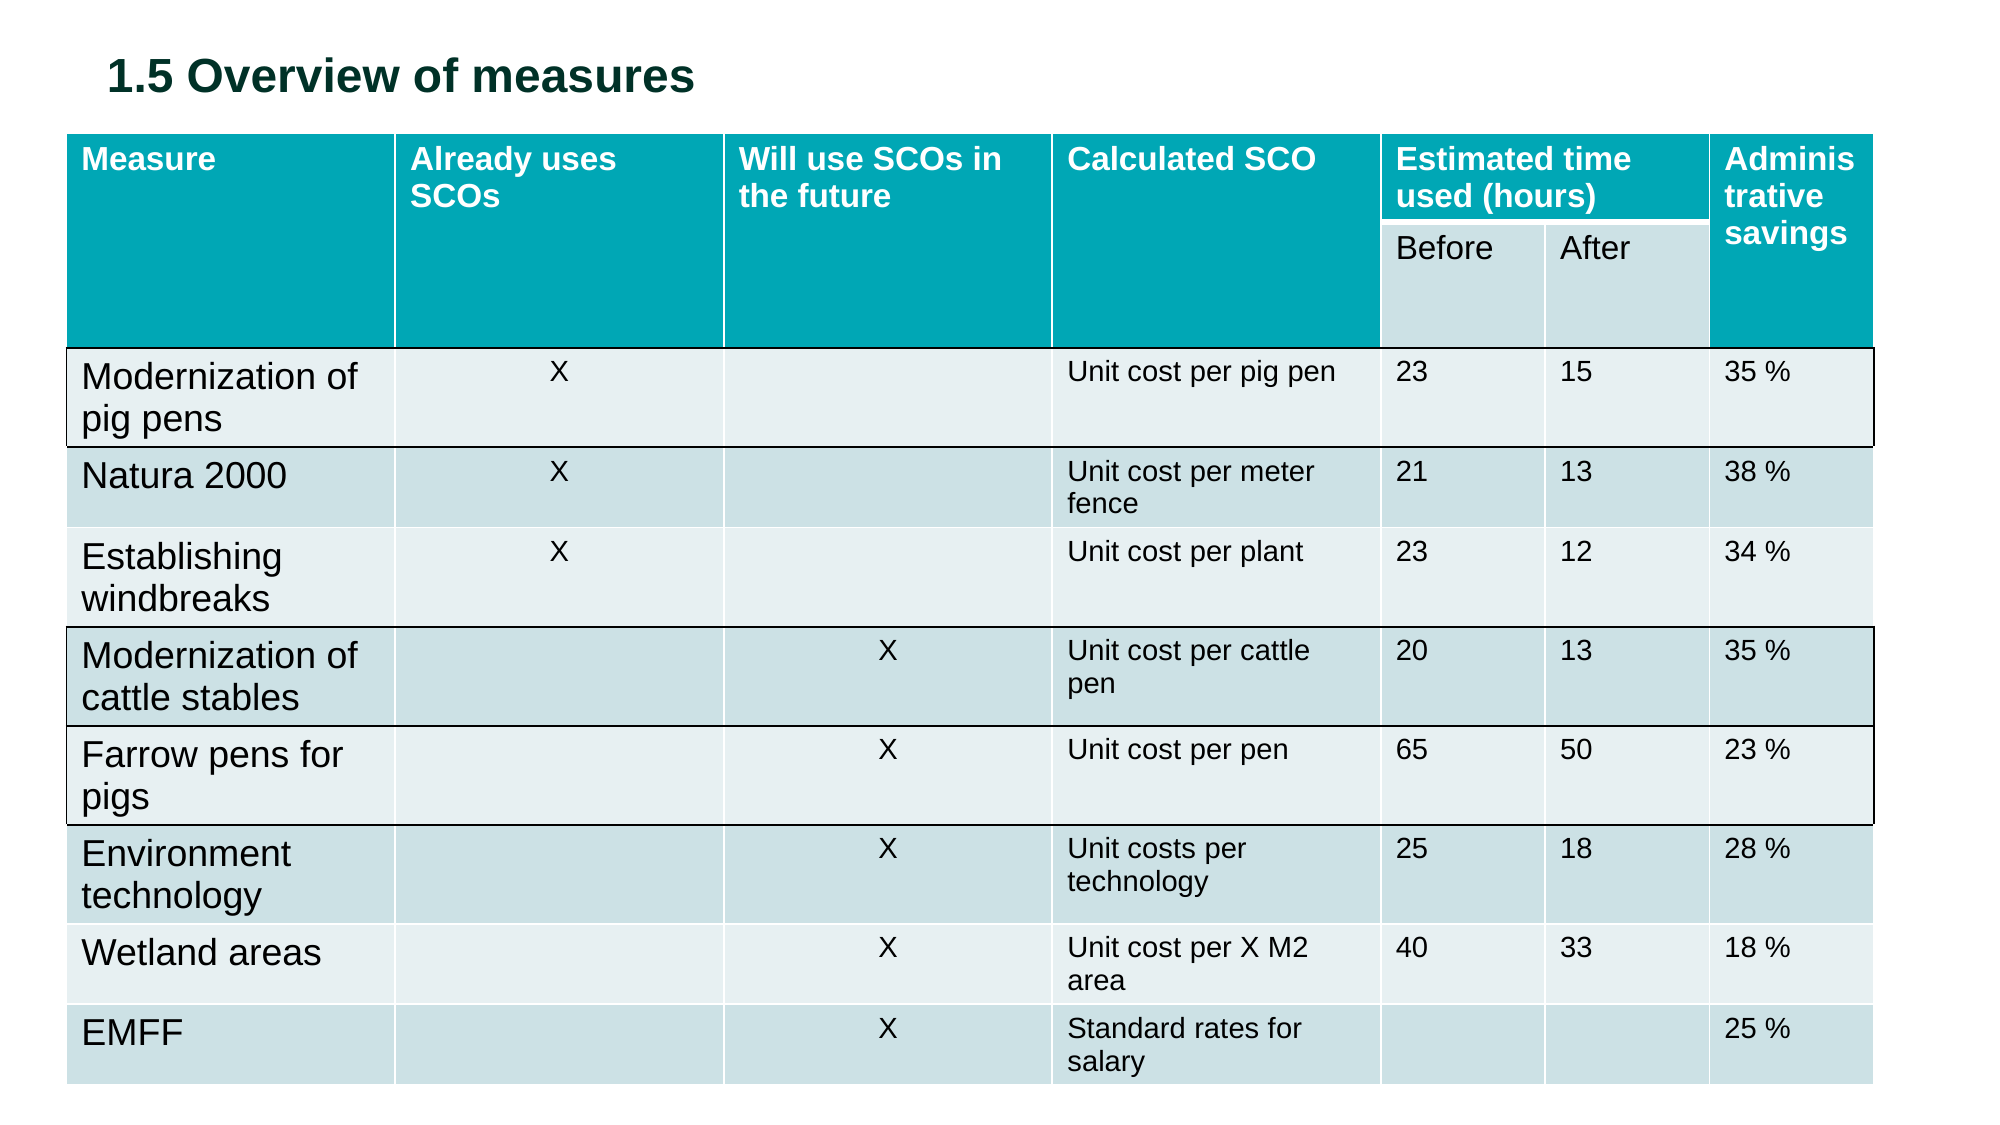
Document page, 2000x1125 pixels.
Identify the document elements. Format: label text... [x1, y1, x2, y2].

table_cell X [725, 628, 1051, 725]
table_cell Unit cost per meter fence [1053, 448, 1380, 527]
table_cell 50 [1546, 727, 1709, 824]
table_cell X [725, 925, 1051, 1003]
table_cell [725, 448, 1051, 527]
table_cell 28 % [1710, 826, 1873, 923]
table_header Will use SCOs in the future [725, 134, 1051, 347]
table_header Already uses SCOs [396, 134, 723, 347]
table_cell 65 [1382, 727, 1544, 824]
table_cell X [725, 727, 1051, 824]
table_cell Standard rates for salary [1053, 1005, 1380, 1084]
table_cell Wetland areas [67, 925, 394, 1003]
table_cell [396, 628, 723, 725]
table_cell [396, 1005, 723, 1084]
table_cell Unit cost per pen [1053, 727, 1380, 824]
table_cell 13 [1546, 628, 1709, 725]
table_cell 12 [1546, 528, 1709, 626]
table_cell EMFF [67, 1005, 394, 1084]
table_cell [725, 528, 1051, 626]
table_cell X [396, 528, 723, 626]
table_cell X [396, 448, 723, 527]
table_cell 25 [1382, 826, 1544, 923]
table_cell Unit cost per pig pen [1053, 349, 1380, 446]
table_cell 35 % [1710, 628, 1873, 725]
table_cell 25 % [1710, 1005, 1873, 1084]
table_cell Farrow pens for pigs [67, 727, 394, 824]
title 1.5 Overview of measures [106, 51, 1893, 128]
table_cell [1382, 1005, 1544, 1084]
table_cell 23 [1382, 349, 1544, 446]
table_cell X [725, 826, 1051, 923]
table_cell Establishing windbreaks [67, 528, 394, 626]
table_cell After [1546, 225, 1709, 347]
table_cell Before [1382, 225, 1544, 347]
table_cell 23 [1382, 528, 1544, 626]
table_cell 13 [1546, 448, 1709, 527]
table_cell Natura 2000 [67, 448, 394, 527]
table_cell 23 % [1710, 727, 1873, 824]
table_cell 35 % [1710, 349, 1873, 446]
table_cell 15 [1546, 349, 1709, 446]
table_cell [396, 925, 723, 1003]
table_cell Unit cost per plant [1053, 528, 1380, 626]
table_cell Unit cost per X M2 area [1053, 925, 1380, 1003]
table_cell [1546, 1005, 1709, 1084]
table_cell Modernization of pig pens [67, 349, 394, 446]
table_header Administrative savings [1710, 134, 1873, 347]
table_cell 40 [1382, 925, 1544, 1003]
table_cell Environment technology [67, 826, 394, 923]
table_cell Unit cost per cattle pen [1053, 628, 1380, 725]
table_cell 34 % [1710, 528, 1873, 626]
table_cell [396, 826, 723, 923]
table_cell X [725, 1005, 1051, 1084]
table_cell X [396, 349, 723, 446]
table_cell 18 % [1710, 925, 1873, 1003]
table_cell Modernization of cattle stables [67, 628, 394, 725]
table_header Estimated time used (hours) [1382, 134, 1709, 219]
table_cell 18 [1546, 826, 1709, 923]
table_cell Unit costs per technology [1053, 826, 1380, 923]
table_header Calculated SCO [1053, 134, 1380, 347]
table_header Measure [67, 134, 394, 347]
table_cell 33 [1546, 925, 1709, 1003]
table_cell [396, 727, 723, 824]
table_cell [725, 349, 1051, 446]
table_cell 21 [1382, 448, 1544, 527]
table_cell 20 [1382, 628, 1544, 725]
table_cell 38 % [1710, 448, 1873, 527]
